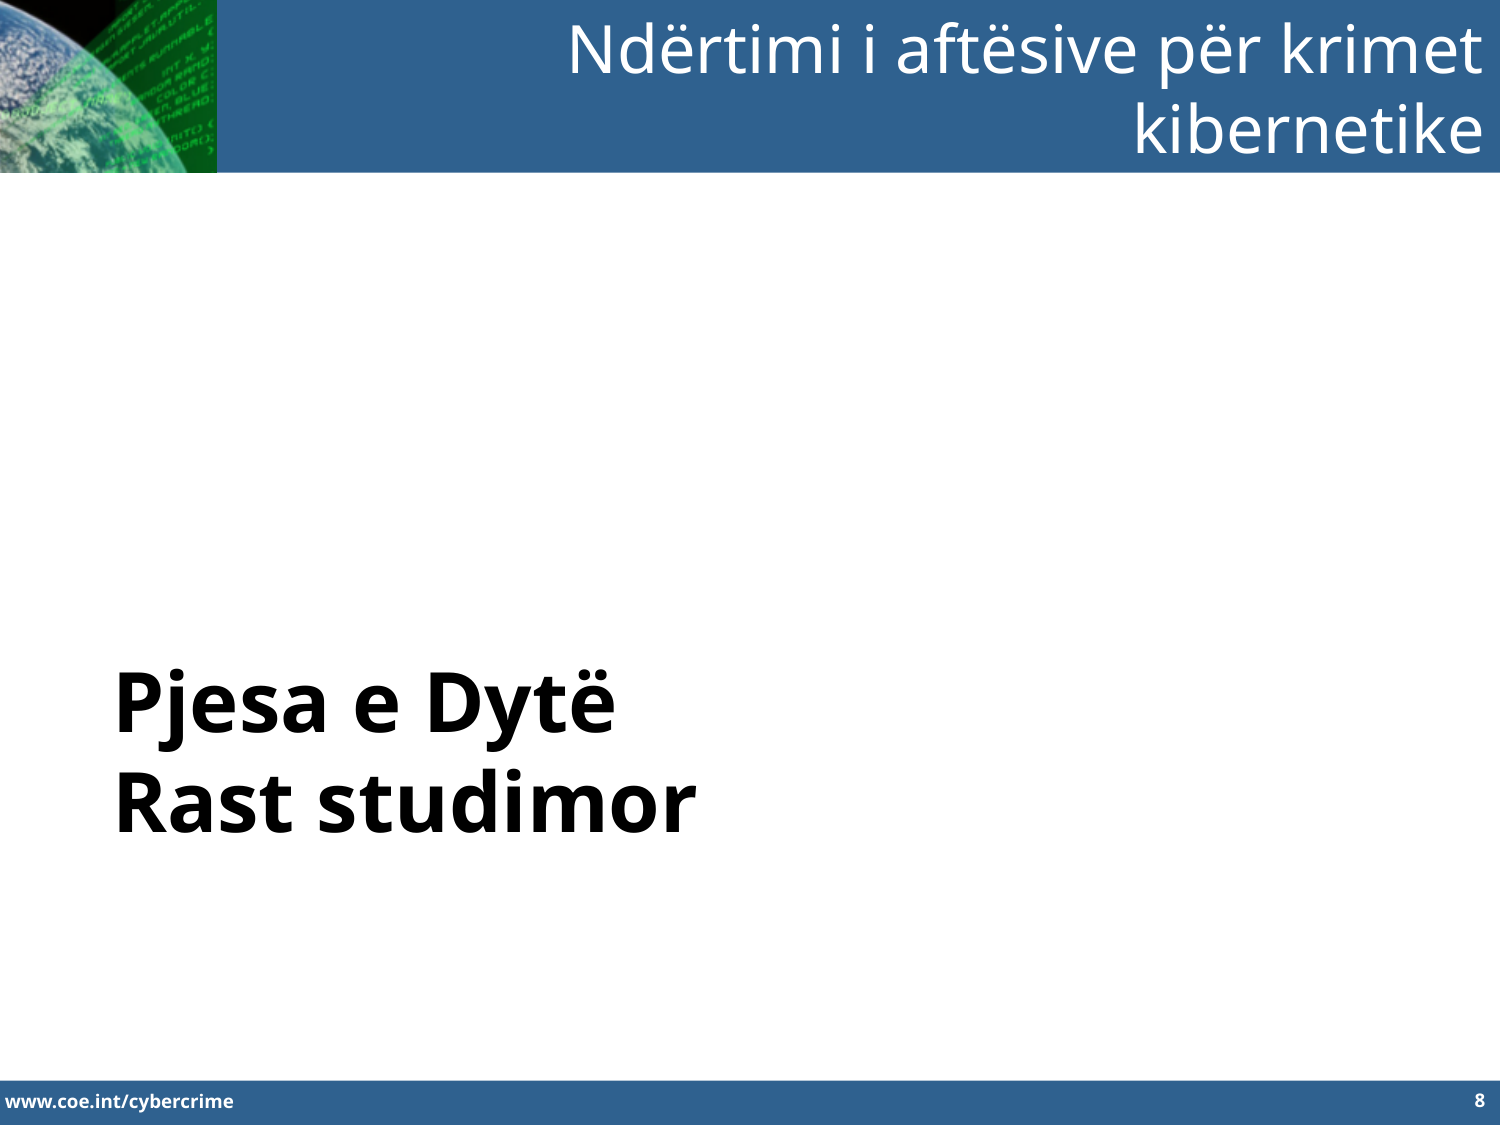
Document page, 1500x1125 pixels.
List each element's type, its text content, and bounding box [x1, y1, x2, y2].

slide_number 8 [1149, 1081, 1500, 1125]
picture [0, 1, 217, 173]
text_box Ndërtimi i aftësive për krimet kibernetike [373, 10, 1500, 163]
text_box Pjesa e Dytë Rast studimor [97, 641, 848, 857]
